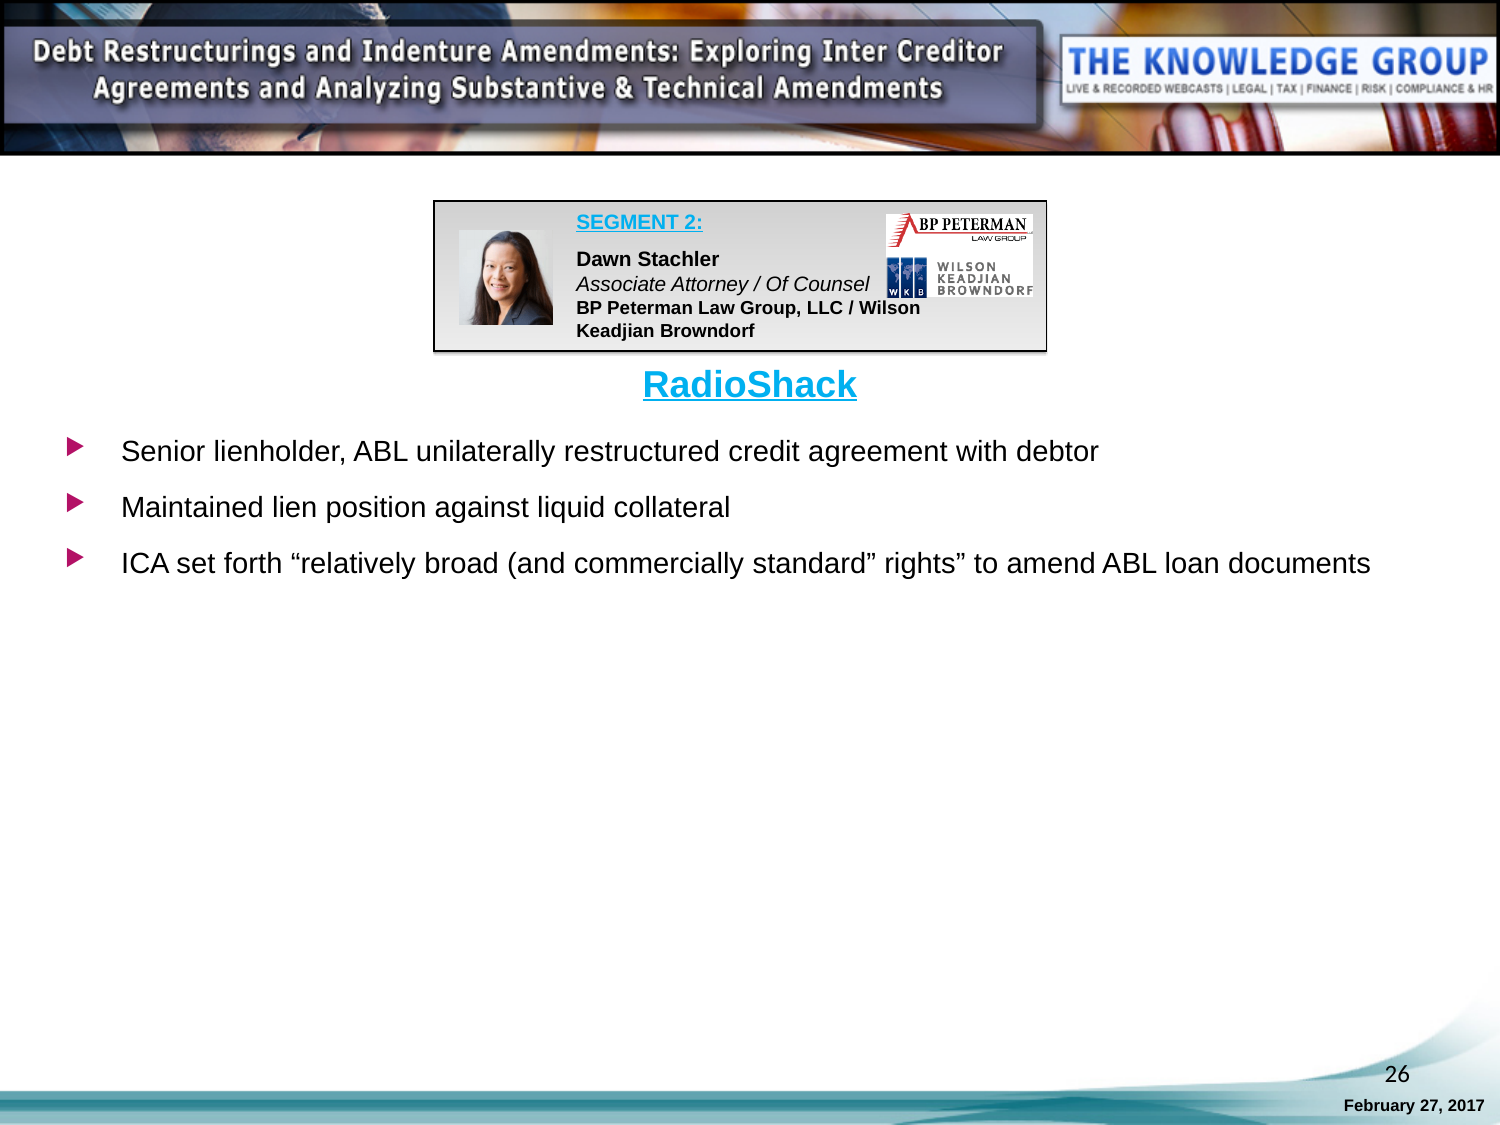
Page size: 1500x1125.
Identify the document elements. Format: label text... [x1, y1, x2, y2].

text_box RadioShack [0, 352, 1500, 412]
text_box Senior lienholder, ABL unilaterally restructured credit agreement with debtor Maintained lien position against liquid collateral ICA set forth “relatively broad (and commercially standard” rights” to amend ABL loan documents [50, 424, 1450, 698]
picture [0, 412, 1500, 1125]
slide_number 26 [1074, 1042, 1425, 1103]
picture [0, 0, 1500, 352]
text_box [433, 200, 1047, 352]
text_box February 27, 2017 [1100, 1087, 1500, 1123]
